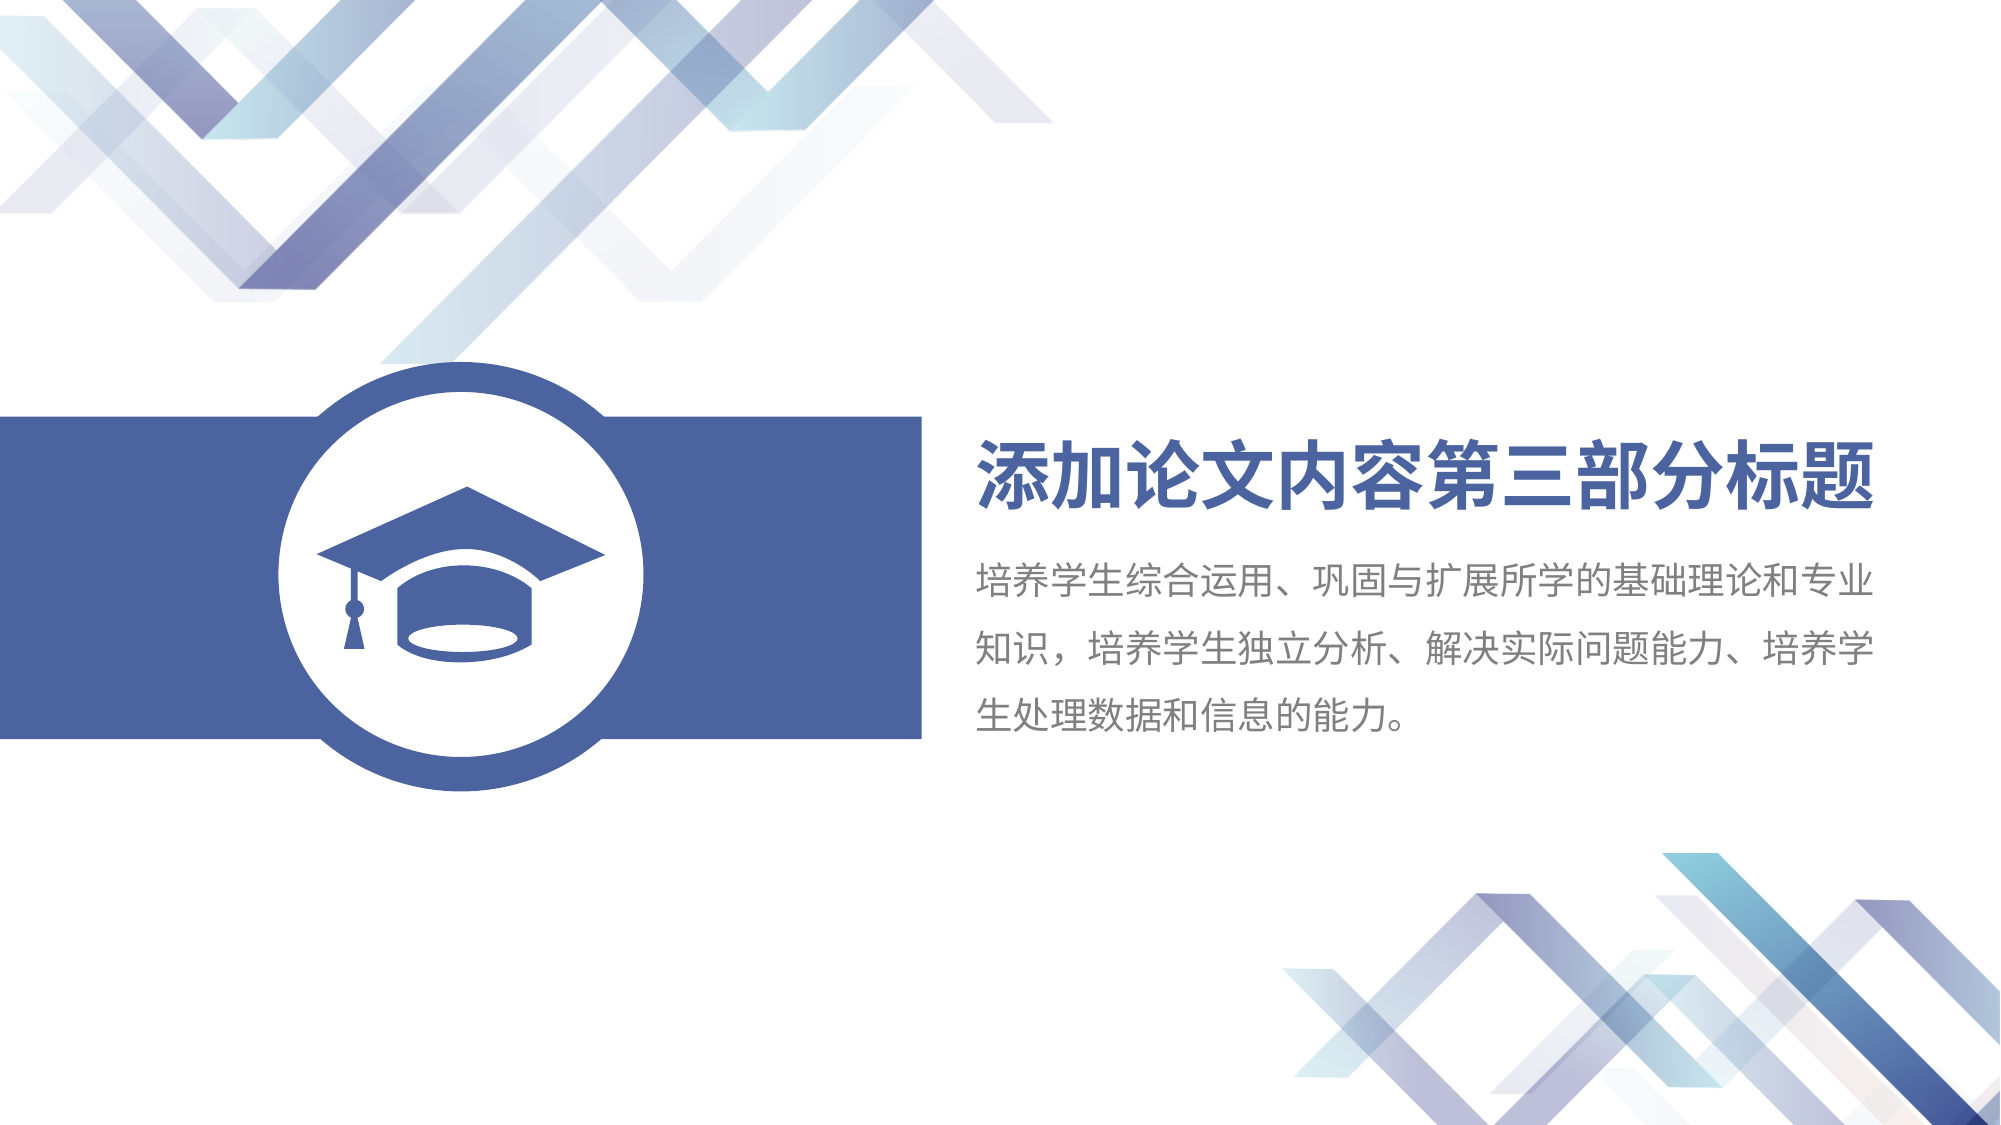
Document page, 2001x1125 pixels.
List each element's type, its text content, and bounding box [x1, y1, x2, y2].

text_box 添加论文内容第三部分标题 [960, 376, 1897, 526]
picture [1037, 853, 2000, 1125]
picture [0, 0, 1293, 364]
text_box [247, 363, 674, 790]
text_box [674, 416, 923, 740]
text_box [0, 416, 247, 740]
text_box 培养学生综合运用、巩固与扩展所学的基础理论和专业知识，培养学生独立分析、解决实际问题能力、培养学生处理数据和信息的能力。 [960, 527, 1897, 745]
